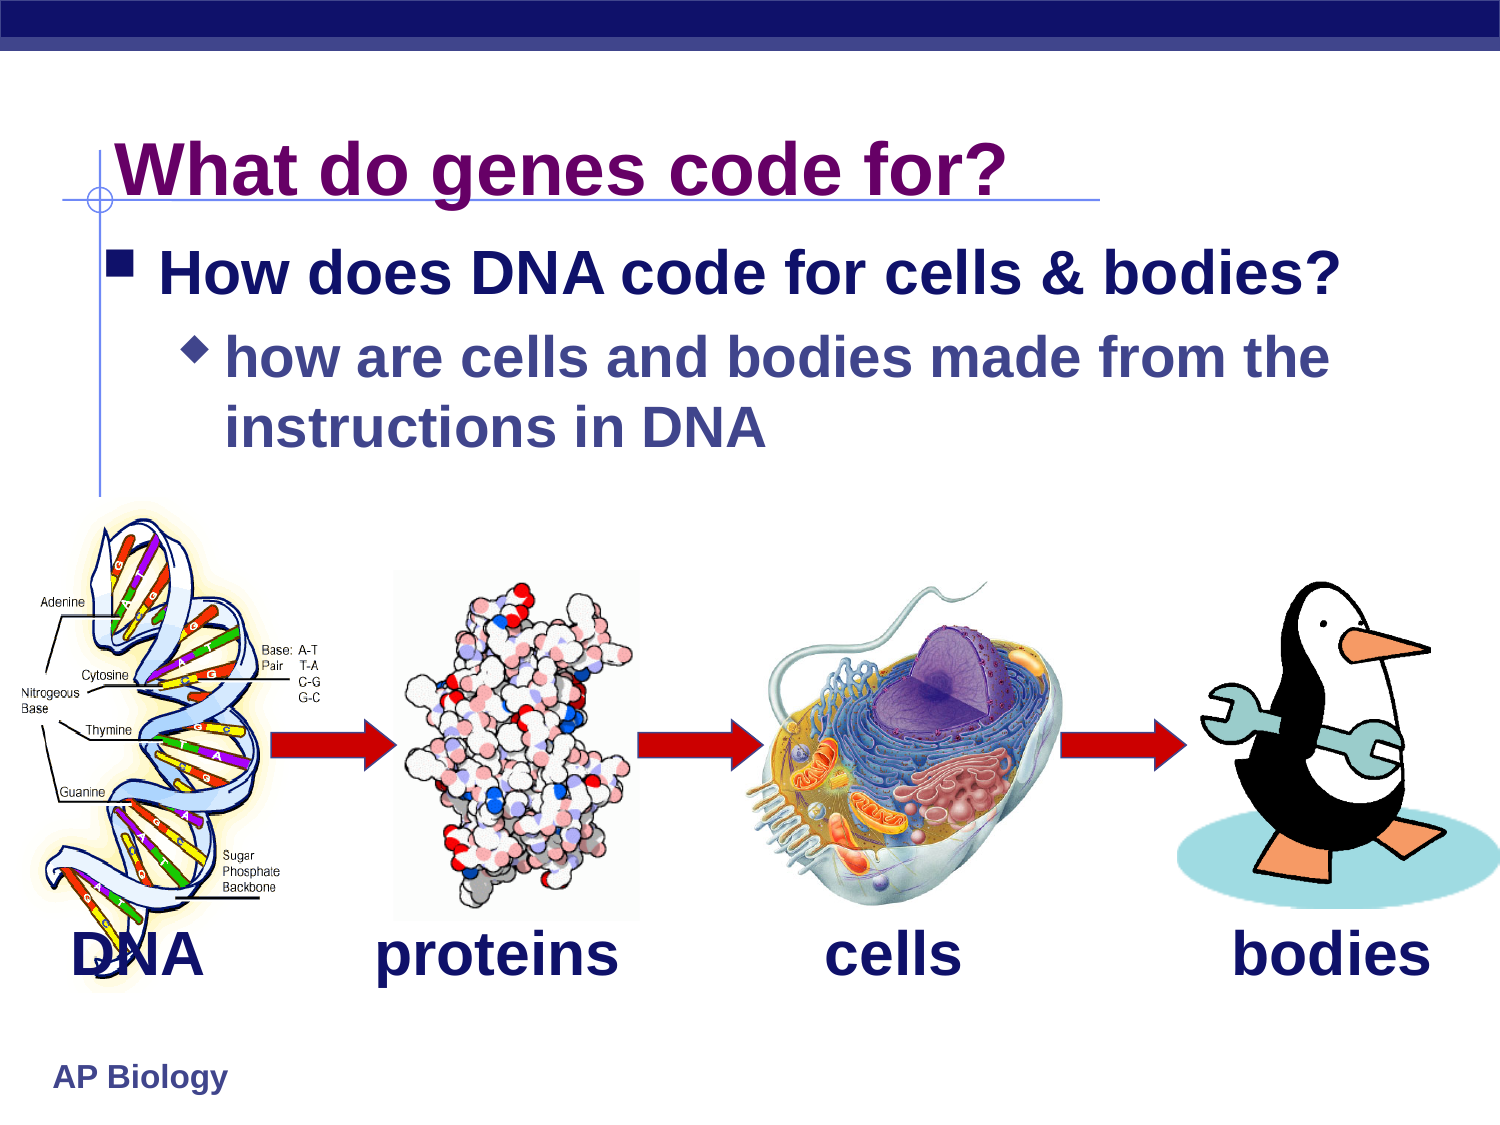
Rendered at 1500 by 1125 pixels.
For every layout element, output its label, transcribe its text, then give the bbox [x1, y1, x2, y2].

text_box bodies [1216, 918, 1448, 996]
text_box [1093, 720, 1170, 771]
text_box How does DNA code for cells & bodies? how are cells and bodies made from the instructions in DNA [87, 224, 1363, 487]
picture [735, 569, 1090, 922]
text_box proteins [359, 905, 636, 996]
picture [1176, 580, 1500, 910]
picture [0, 497, 339, 993]
picture [393, 569, 640, 921]
text_box [343, 720, 388, 771]
title What do genes code for? [99, 112, 1375, 238]
text_box cells [809, 929, 979, 996]
text_box [644, 732, 730, 758]
